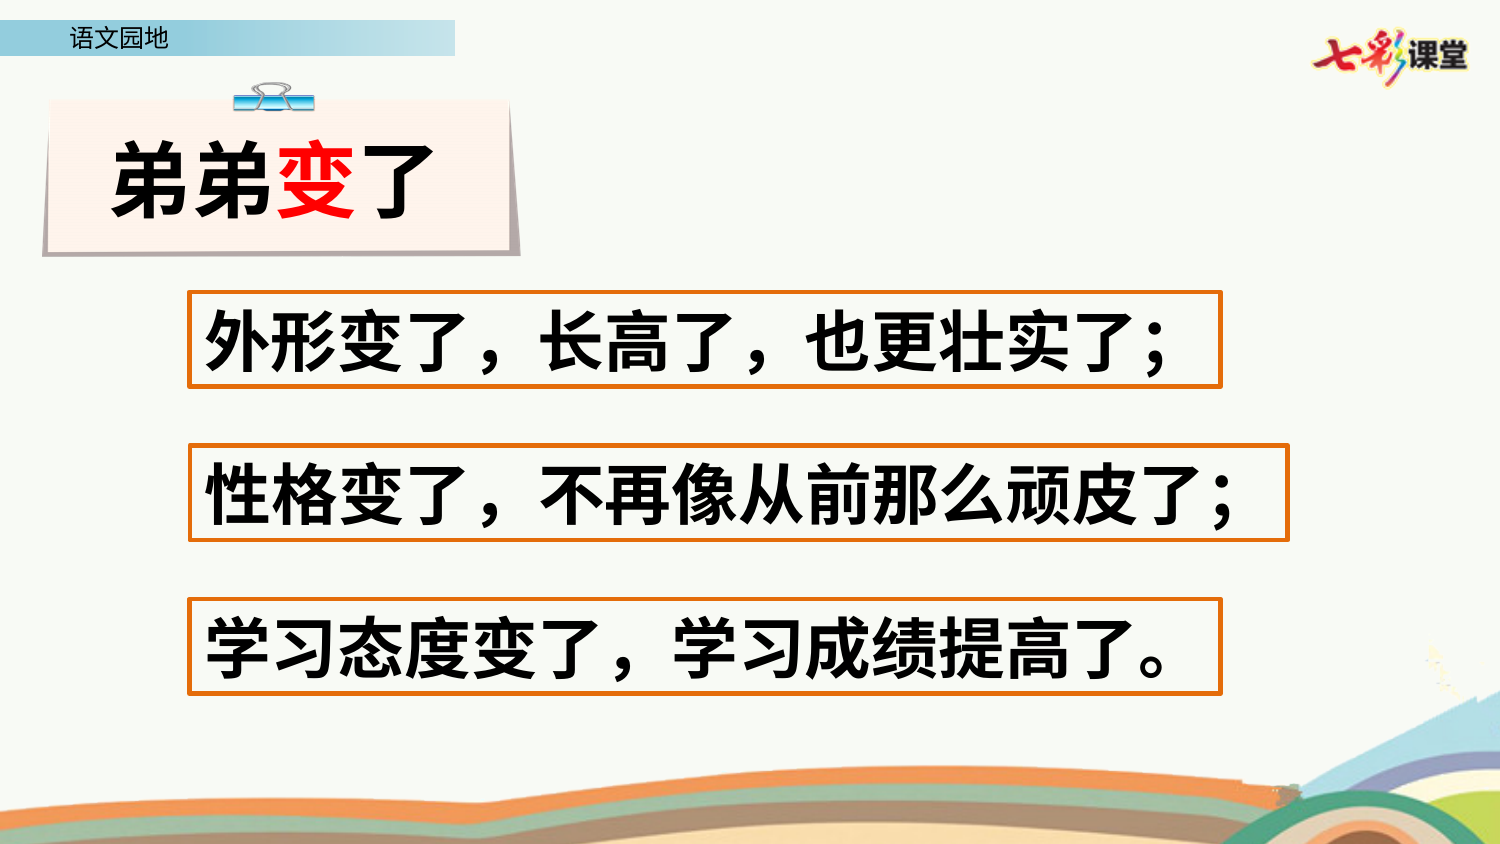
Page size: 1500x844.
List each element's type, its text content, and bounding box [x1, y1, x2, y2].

picture [0, 572, 1500, 844]
text_box 学习态度变了，学习成绩提高了。 [189, 598, 1221, 694]
text_box 外形变了，长高了，也更壮实了； [189, 291, 1221, 387]
picture [1308, 14, 1477, 95]
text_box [40, 78, 521, 257]
text_box 性格变了，不再像从前那么顽皮了； [189, 445, 1288, 541]
